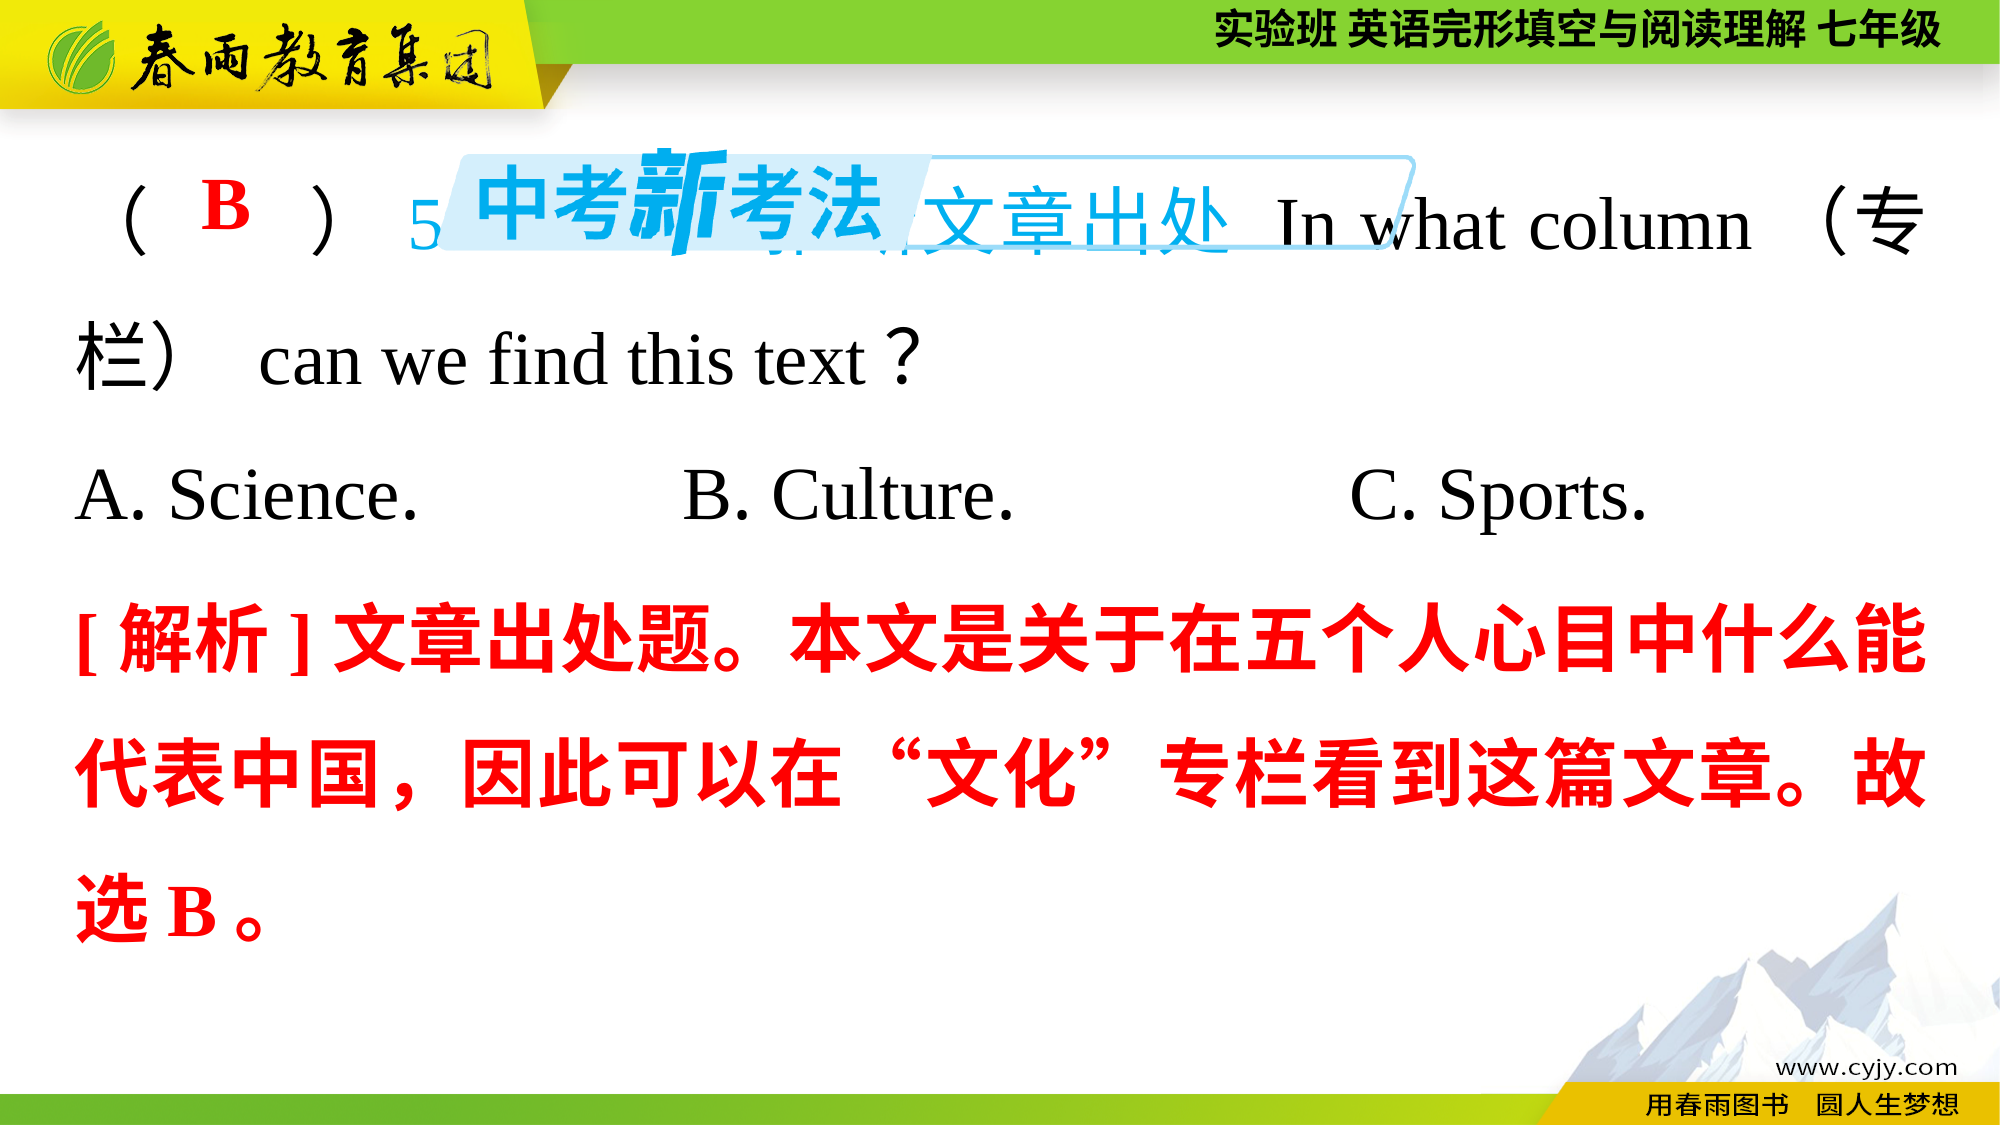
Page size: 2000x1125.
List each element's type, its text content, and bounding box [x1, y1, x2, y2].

picture [0, 0, 2000, 1125]
text_box [解析]文章出处题。本文是关于在五个人心目中什么能代表中国，因此可以在“文化”专栏看到这篇文章。故选B。 [59, 538, 1944, 959]
list （ ）5. 推断文章出处 In what column（专栏） can we find this text？ A. Science. B. Culture. C. Sports. [59, 122, 1944, 530]
text_box B [186, 146, 267, 252]
